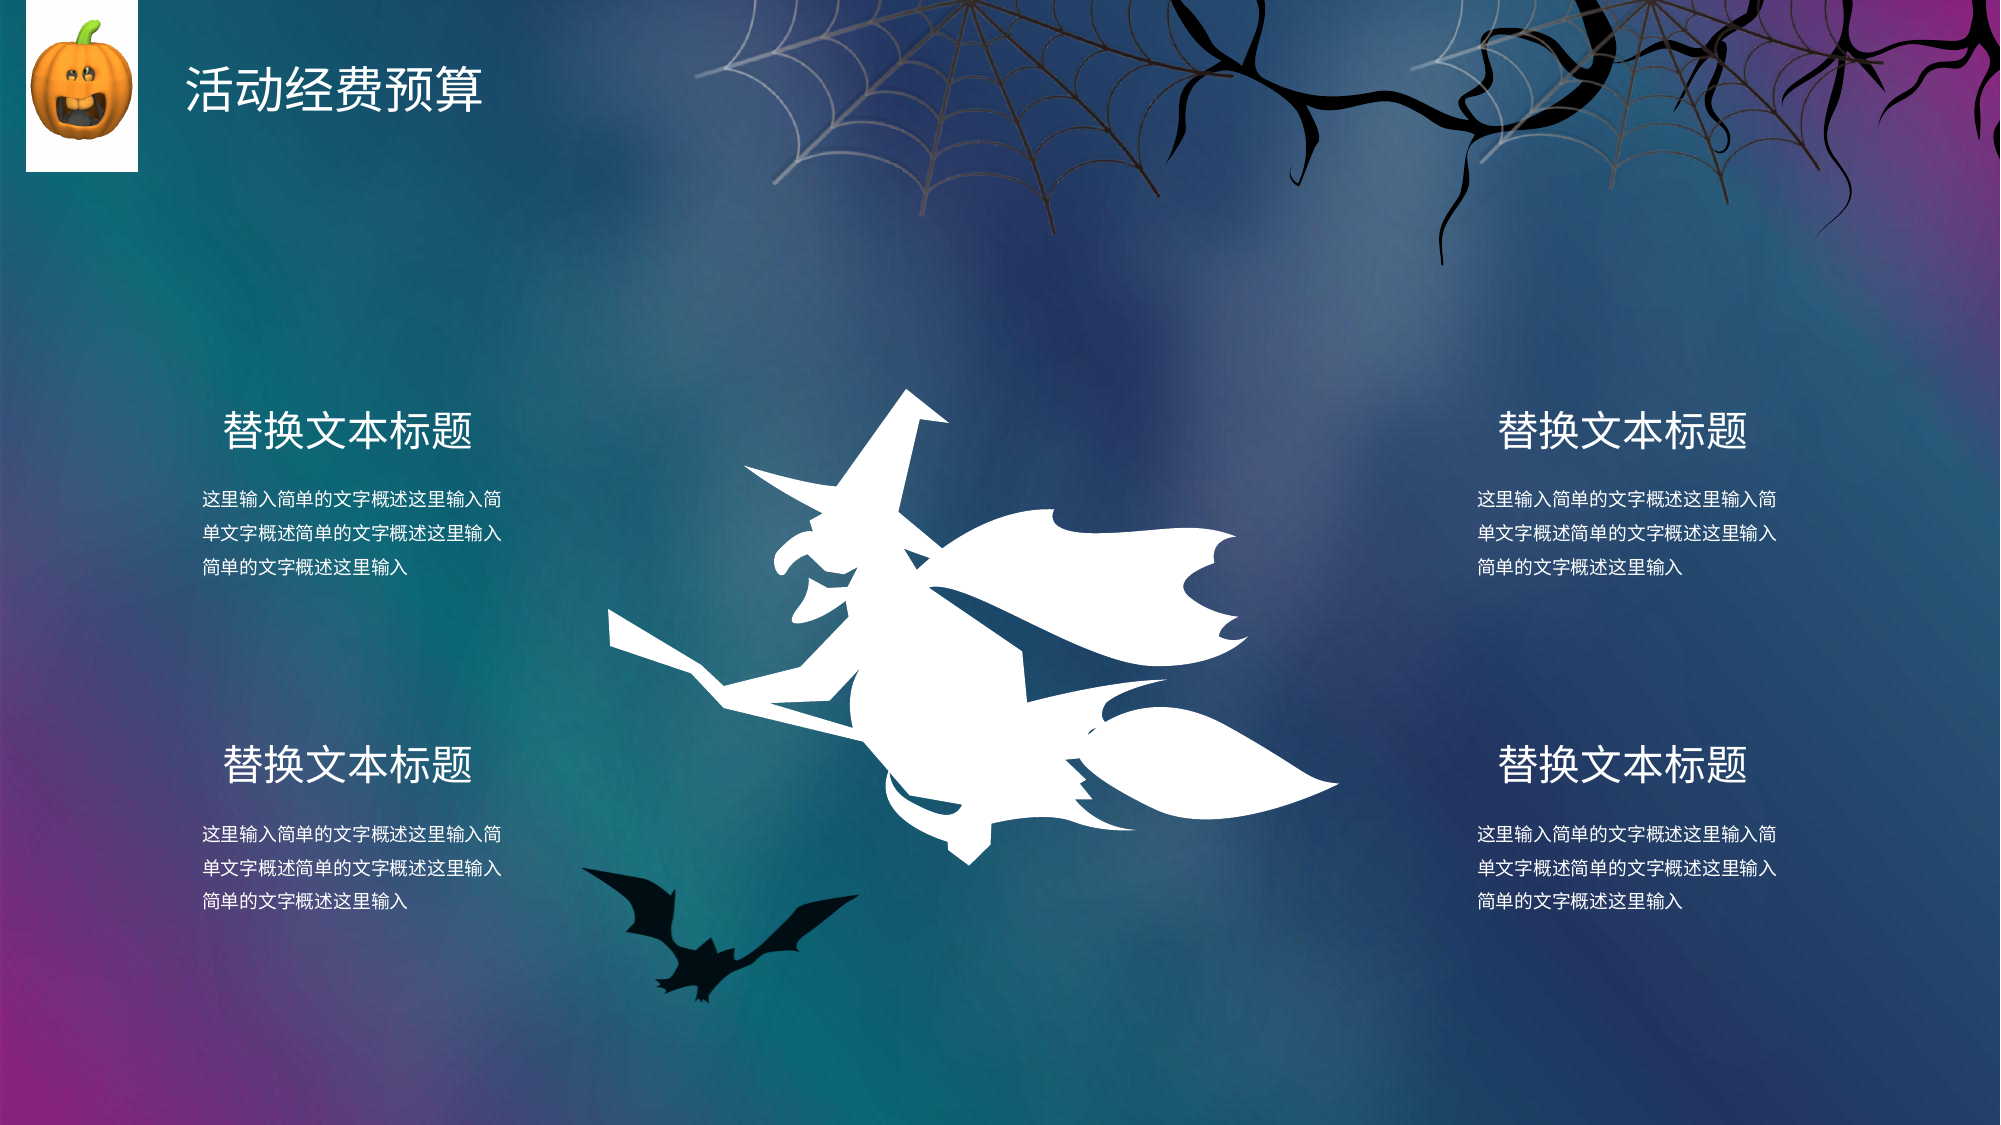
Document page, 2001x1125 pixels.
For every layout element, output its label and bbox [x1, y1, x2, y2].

text_box [187, 731, 535, 922]
text_box [187, 397, 535, 587]
picture [0, 0, 2000, 1125]
text_box [581, 0, 2000, 1004]
text_box [26, 0, 501, 172]
